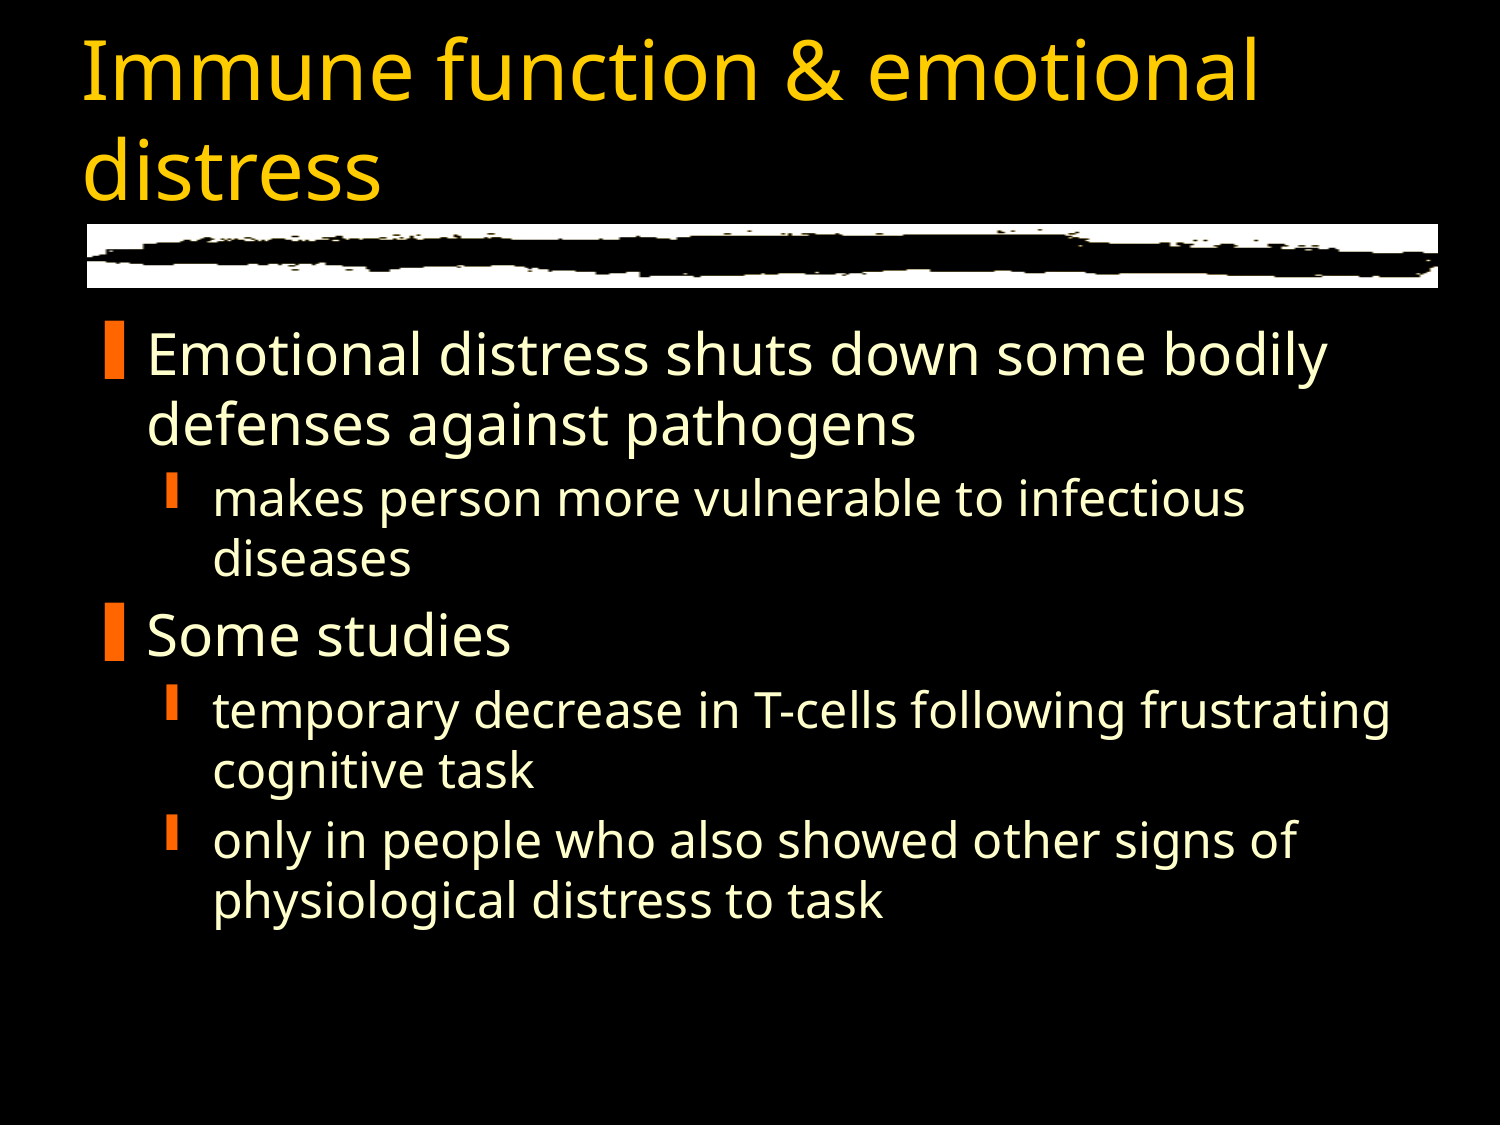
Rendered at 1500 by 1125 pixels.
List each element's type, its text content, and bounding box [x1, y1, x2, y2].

list Emotional distress shuts down some bodily defenses against pathogens makes person more vulnerable to infectious diseases Some studies temporary decrease in T-cells following frustrating cognitive task only in people who also showed other signs of physiological distress to task [74, 309, 1417, 994]
title Immune function & emotional distress [66, 37, 1342, 226]
